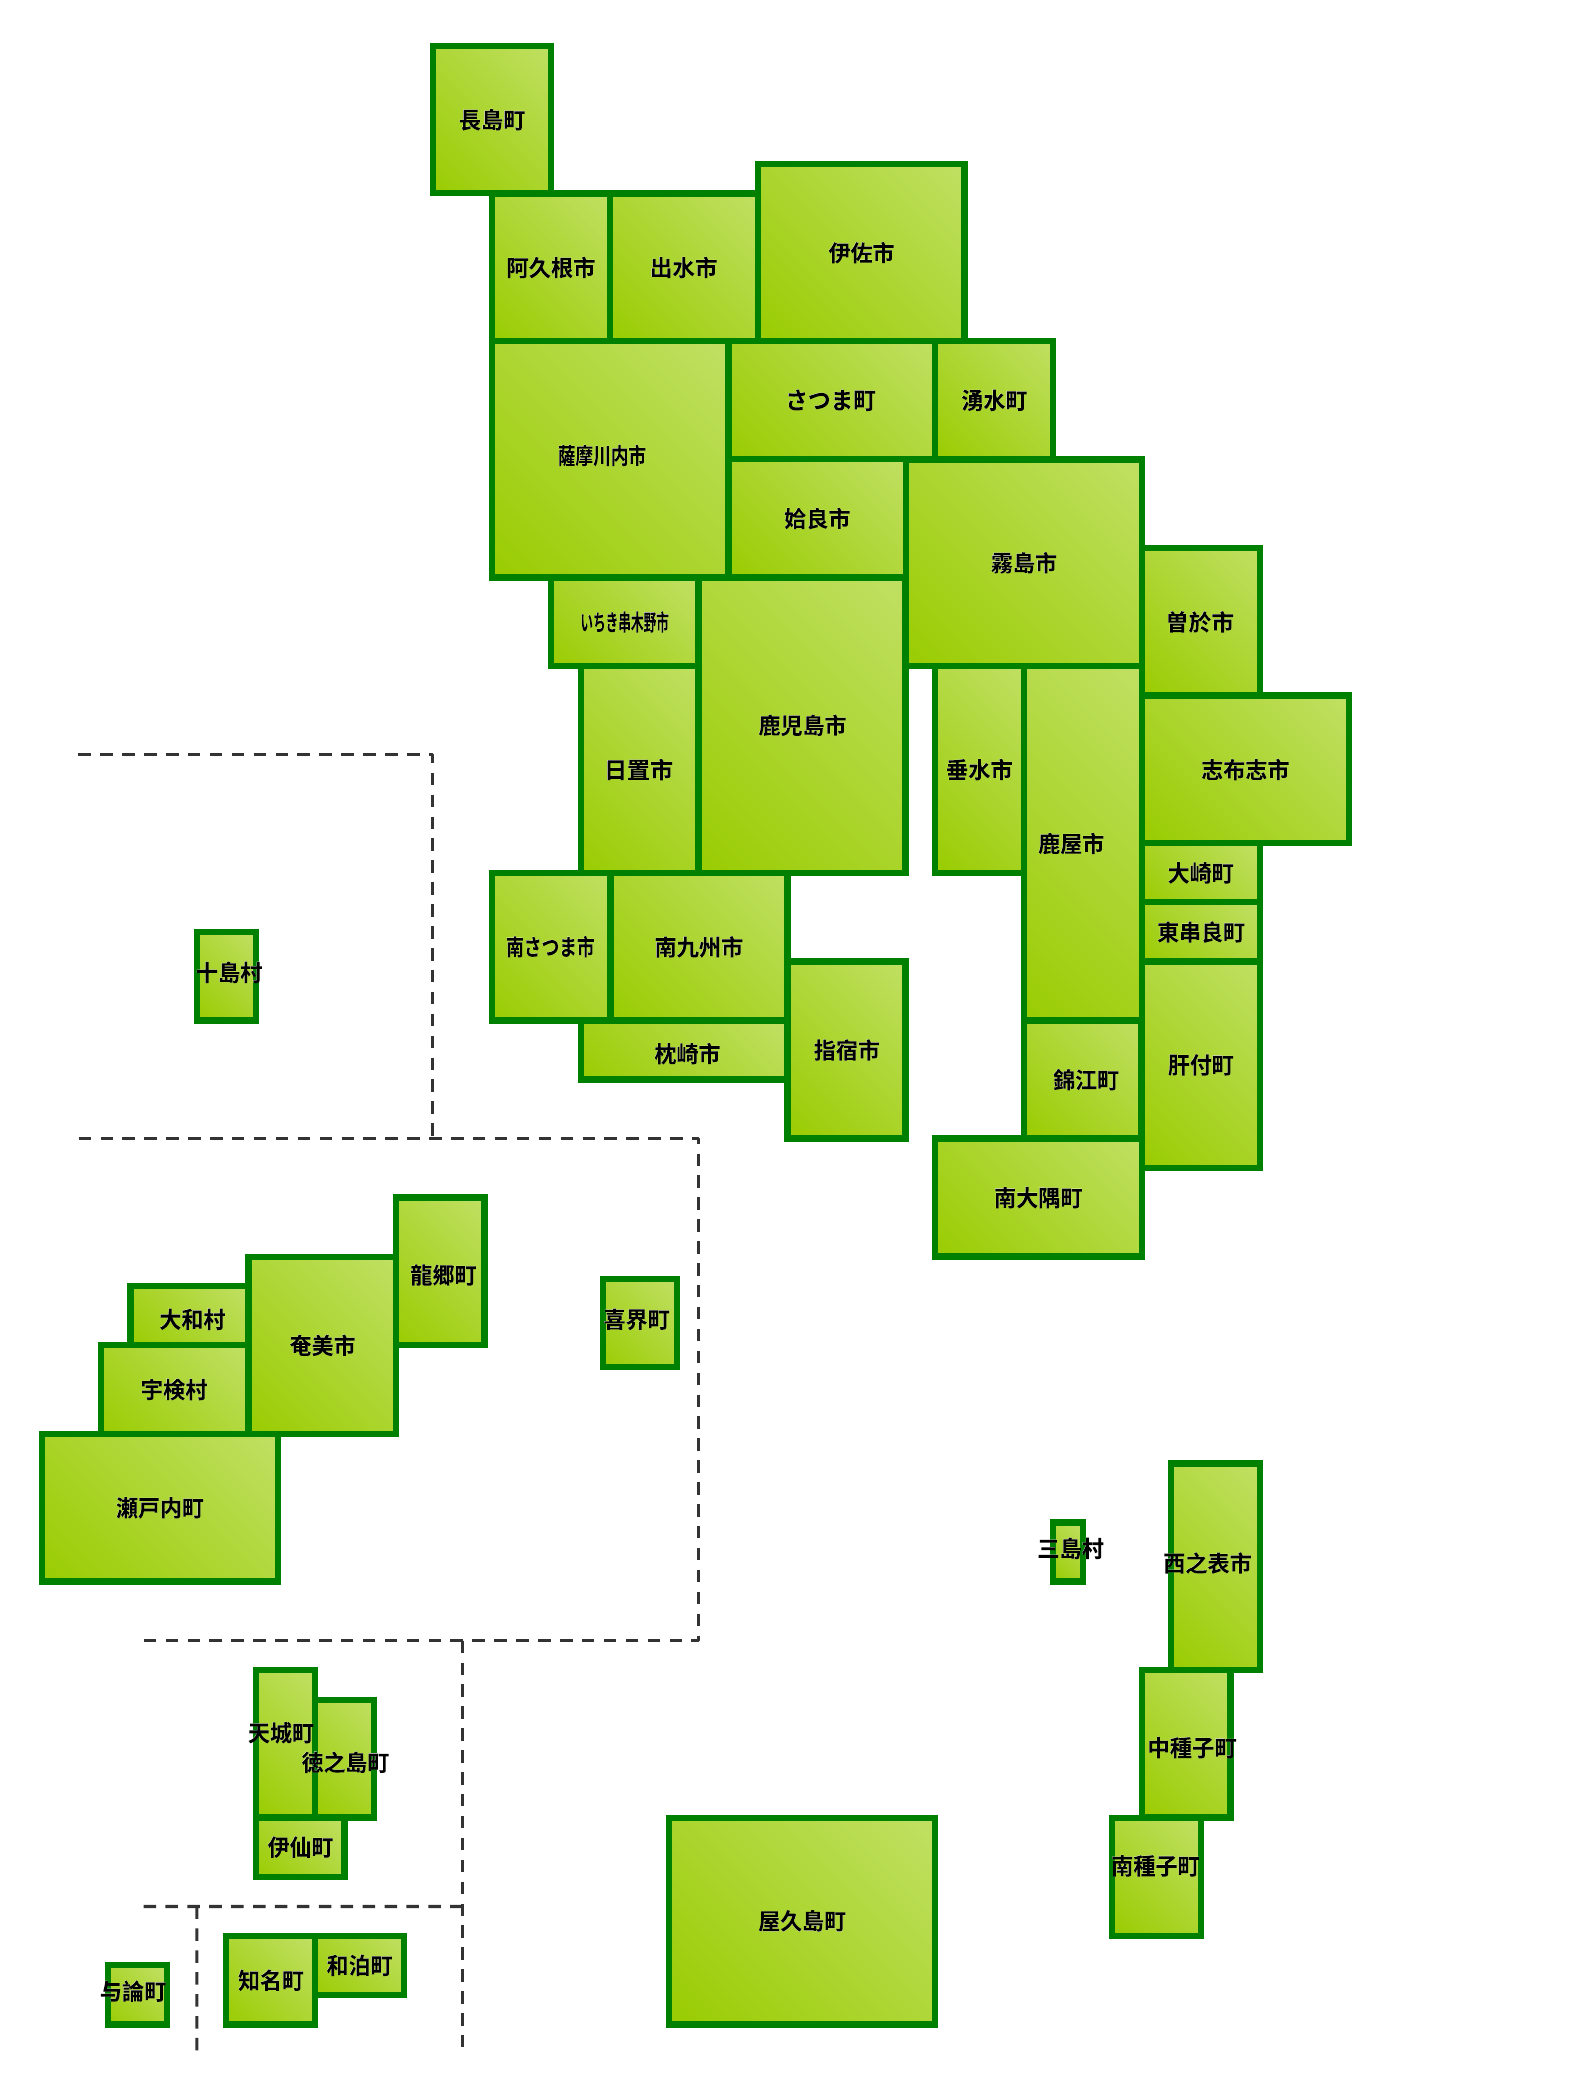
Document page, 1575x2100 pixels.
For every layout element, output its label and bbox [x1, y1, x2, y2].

text_box [651, 256, 717, 279]
text_box [237, 1968, 304, 1992]
text_box [267, 1835, 333, 1859]
text_box [1167, 1053, 1234, 1076]
text_box [1201, 758, 1290, 781]
text_box [606, 758, 673, 781]
text_box [654, 1042, 720, 1065]
text_box [1157, 920, 1245, 944]
text_box [1111, 1854, 1200, 1877]
text_box [1148, 1736, 1237, 1759]
text_box [116, 1496, 204, 1519]
text_box [248, 1721, 314, 1744]
text_box [603, 1307, 670, 1331]
text_box [1163, 1551, 1252, 1575]
text_box [100, 1979, 167, 2003]
text_box [961, 389, 1027, 412]
text_box [784, 507, 850, 530]
text_box [828, 241, 894, 264]
text_box [41, 45, 1349, 2025]
text_box [196, 961, 263, 984]
text_box [1167, 610, 1234, 633]
text_box [558, 444, 646, 467]
text_box [410, 1263, 477, 1287]
text_box [813, 1038, 880, 1062]
text_box [788, 389, 876, 412]
text_box [159, 1307, 226, 1331]
text_box [758, 714, 847, 737]
text_box [990, 551, 1057, 574]
text_box [758, 1909, 846, 1933]
text_box [301, 1750, 390, 1774]
text_box [1167, 861, 1234, 884]
text_box [506, 935, 595, 958]
text_box [1053, 1068, 1119, 1091]
text_box [655, 935, 743, 958]
text_box [1038, 832, 1104, 855]
text_box [994, 1186, 1083, 1209]
text_box [289, 1334, 356, 1357]
text_box [507, 256, 596, 279]
text_box [78, 754, 700, 2055]
text_box [326, 1954, 393, 1977]
text_box [141, 1378, 208, 1401]
text_box [1038, 1537, 1104, 1560]
text_box [581, 610, 669, 633]
text_box [946, 758, 1013, 781]
text_box [459, 108, 525, 131]
